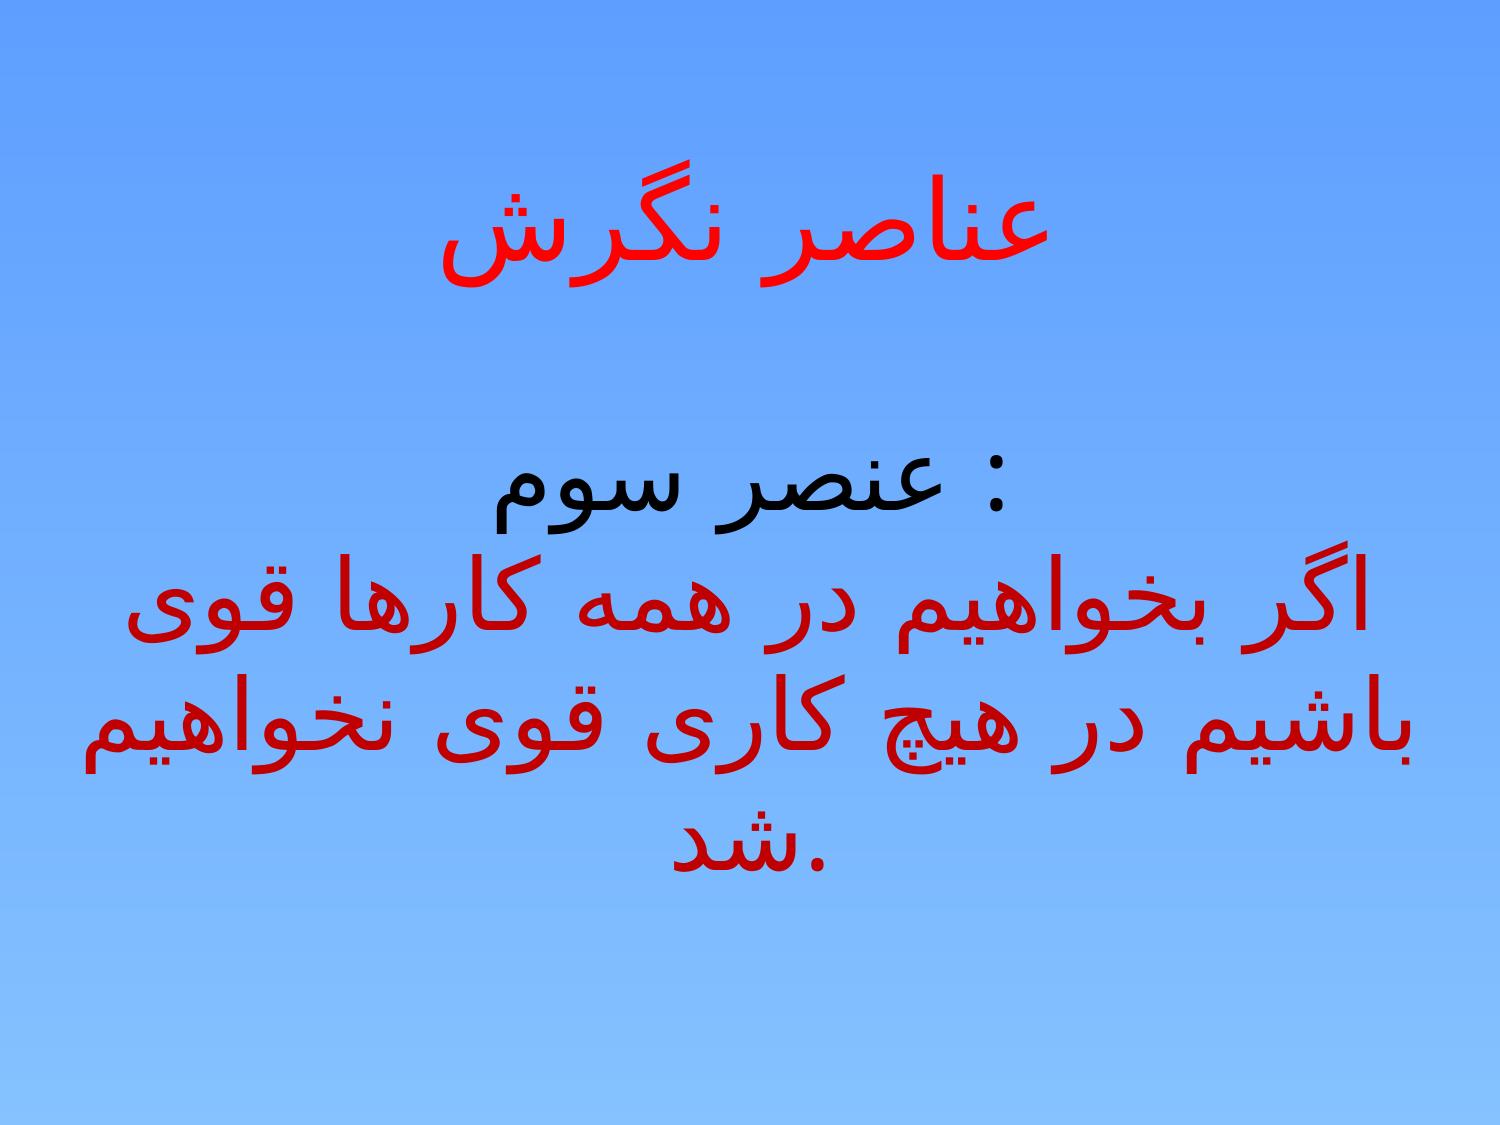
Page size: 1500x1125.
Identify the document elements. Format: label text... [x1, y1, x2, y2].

text_box عناصر نگرش [422, 140, 1073, 291]
text_box عنصر سوم : اگر بخواهیم در همه کارها قوی باشیم در هیچ کاری قوی نخواهیم شد. [23, 282, 1477, 898]
